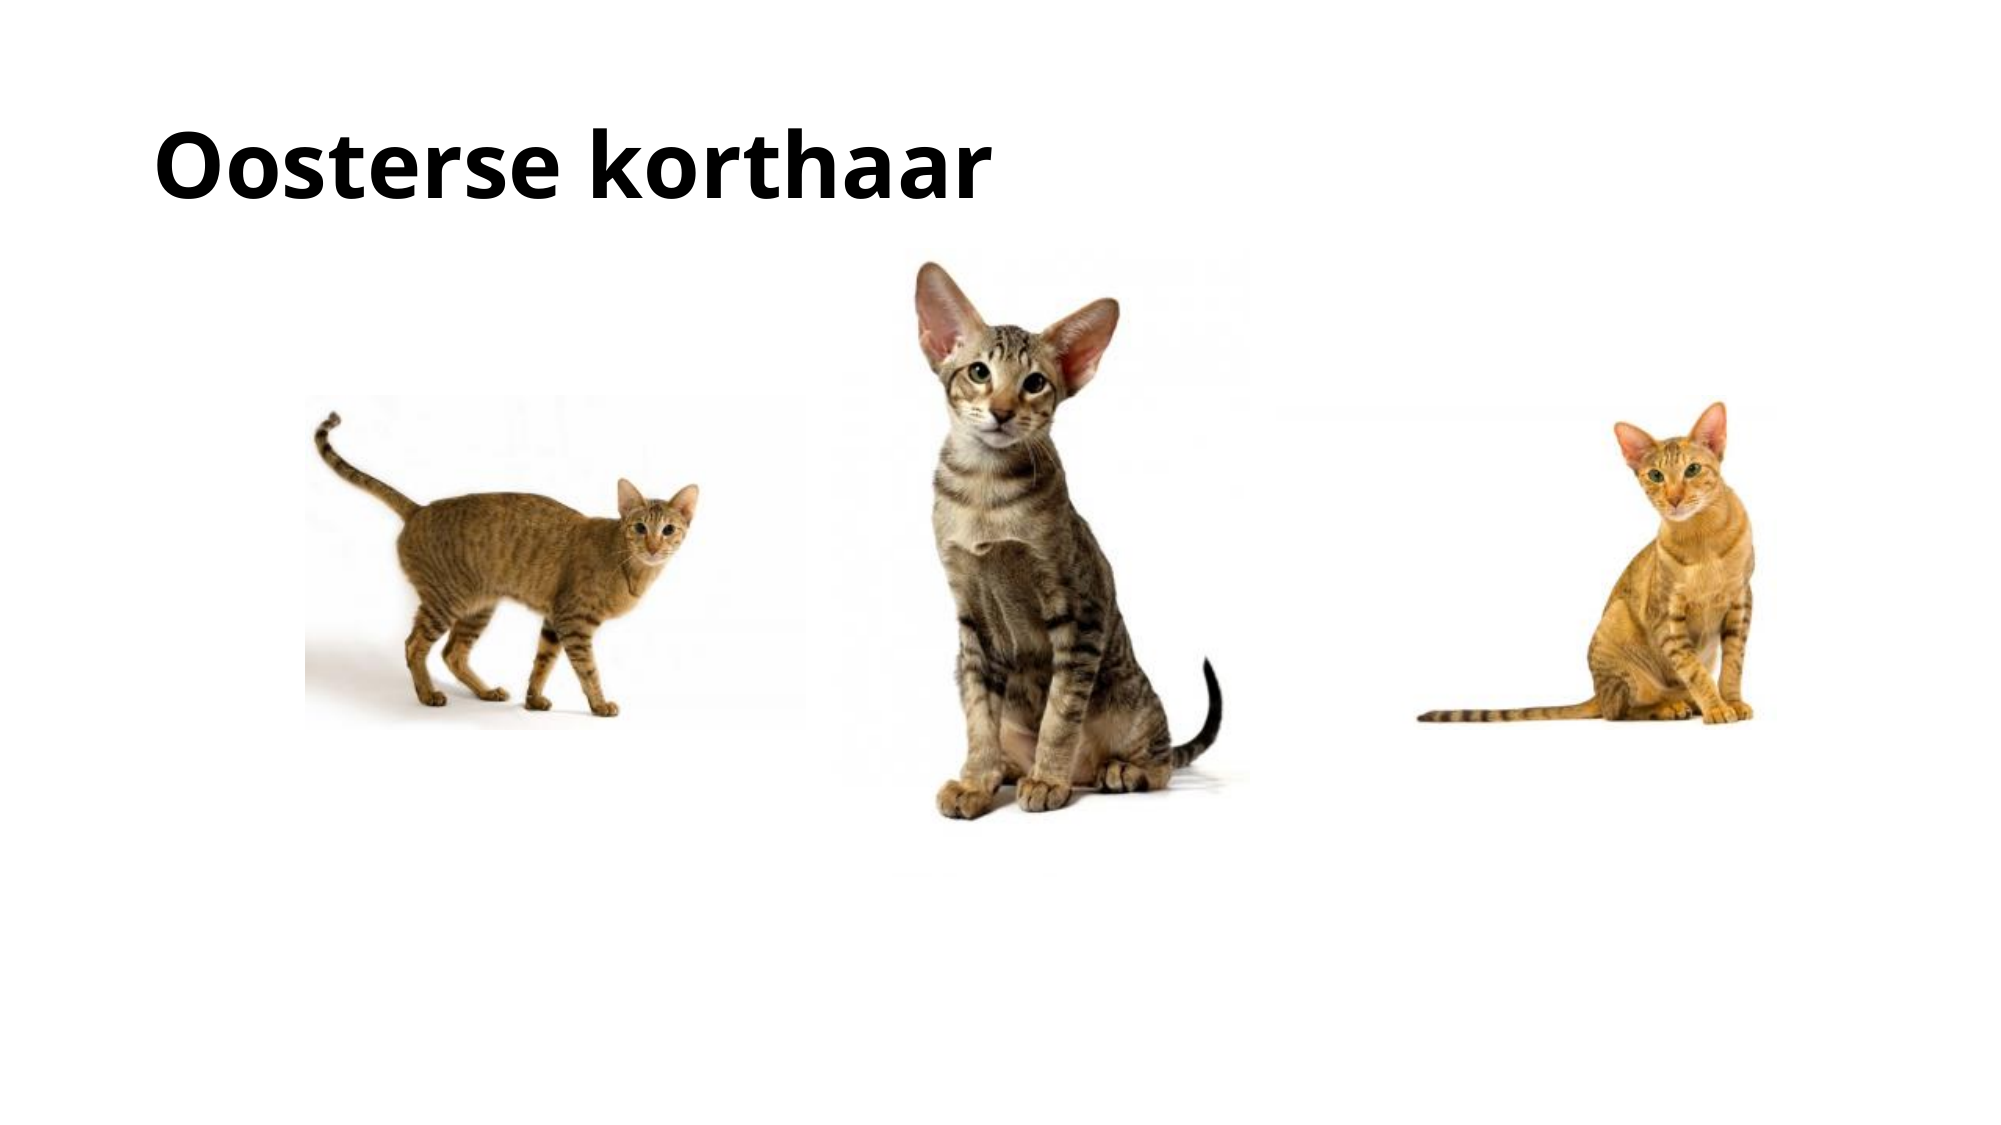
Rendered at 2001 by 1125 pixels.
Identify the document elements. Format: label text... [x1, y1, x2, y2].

picture [1276, 395, 1777, 730]
picture [305, 395, 806, 730]
title Oosterse korthaar [137, 59, 1863, 278]
picture [831, 248, 1250, 877]
